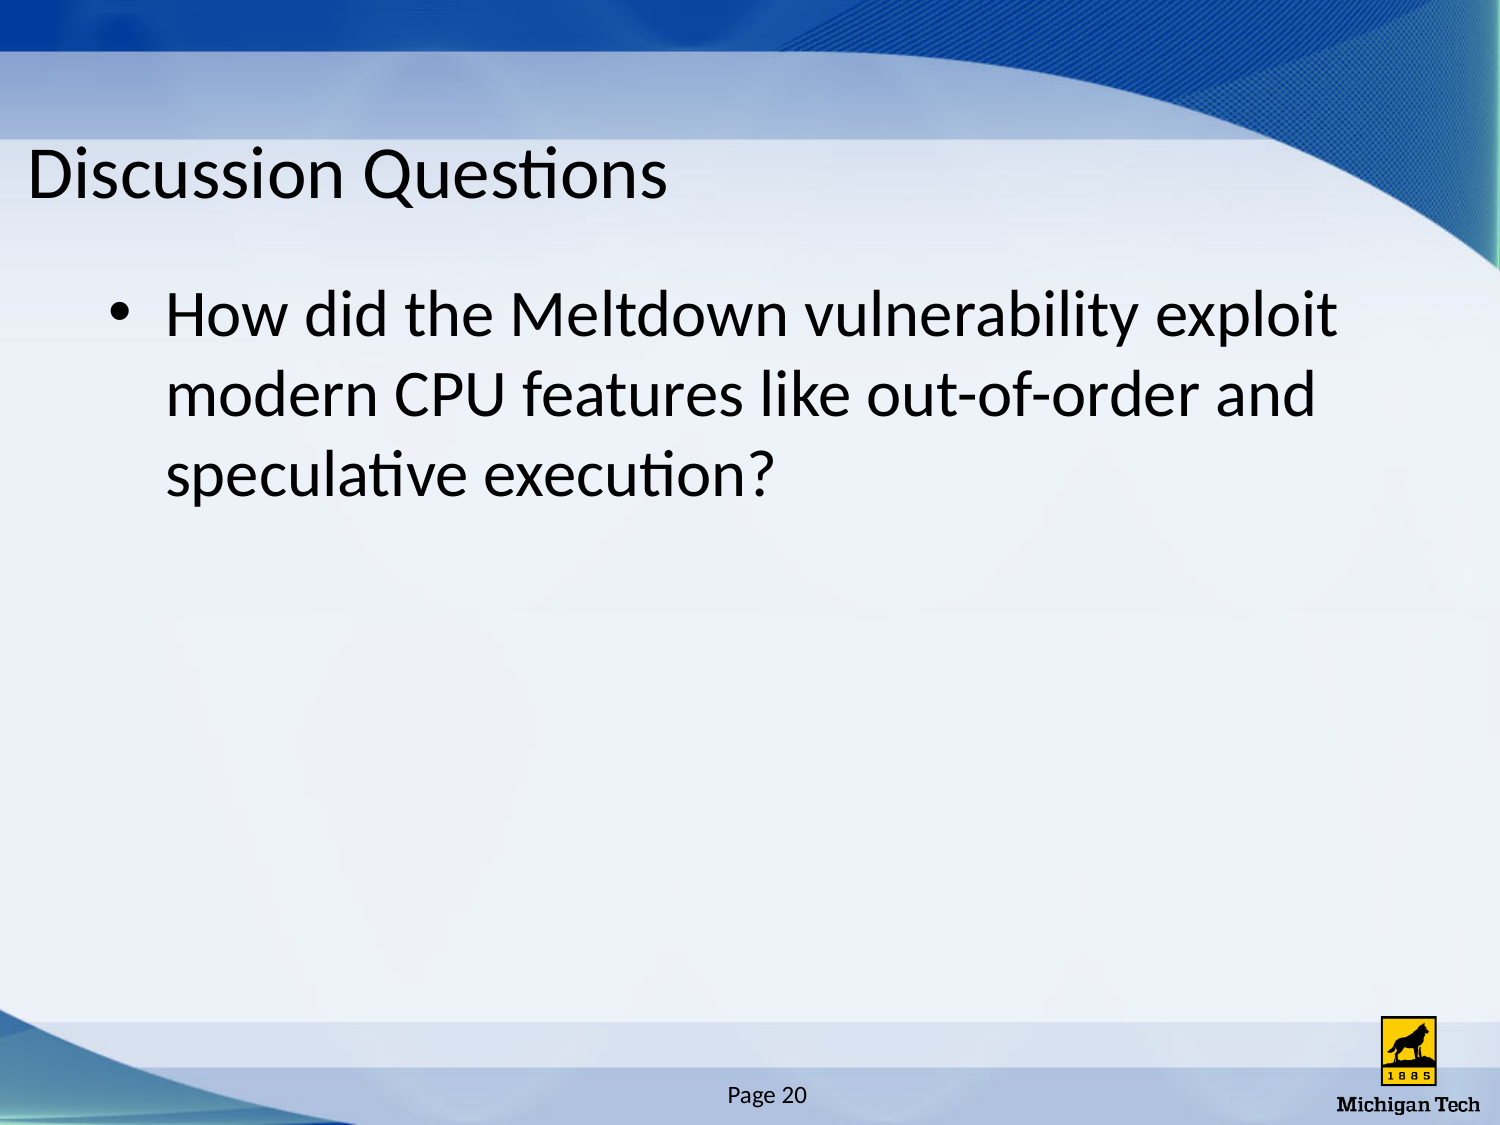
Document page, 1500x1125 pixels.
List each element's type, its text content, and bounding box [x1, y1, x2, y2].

title Discussion Questions [12, 75, 1263, 263]
picture [0, 0, 1500, 1125]
list How did the Meltdown vulnerability exploit modern CPU features like out-of-order and speculative execution? [75, 262, 1425, 1063]
